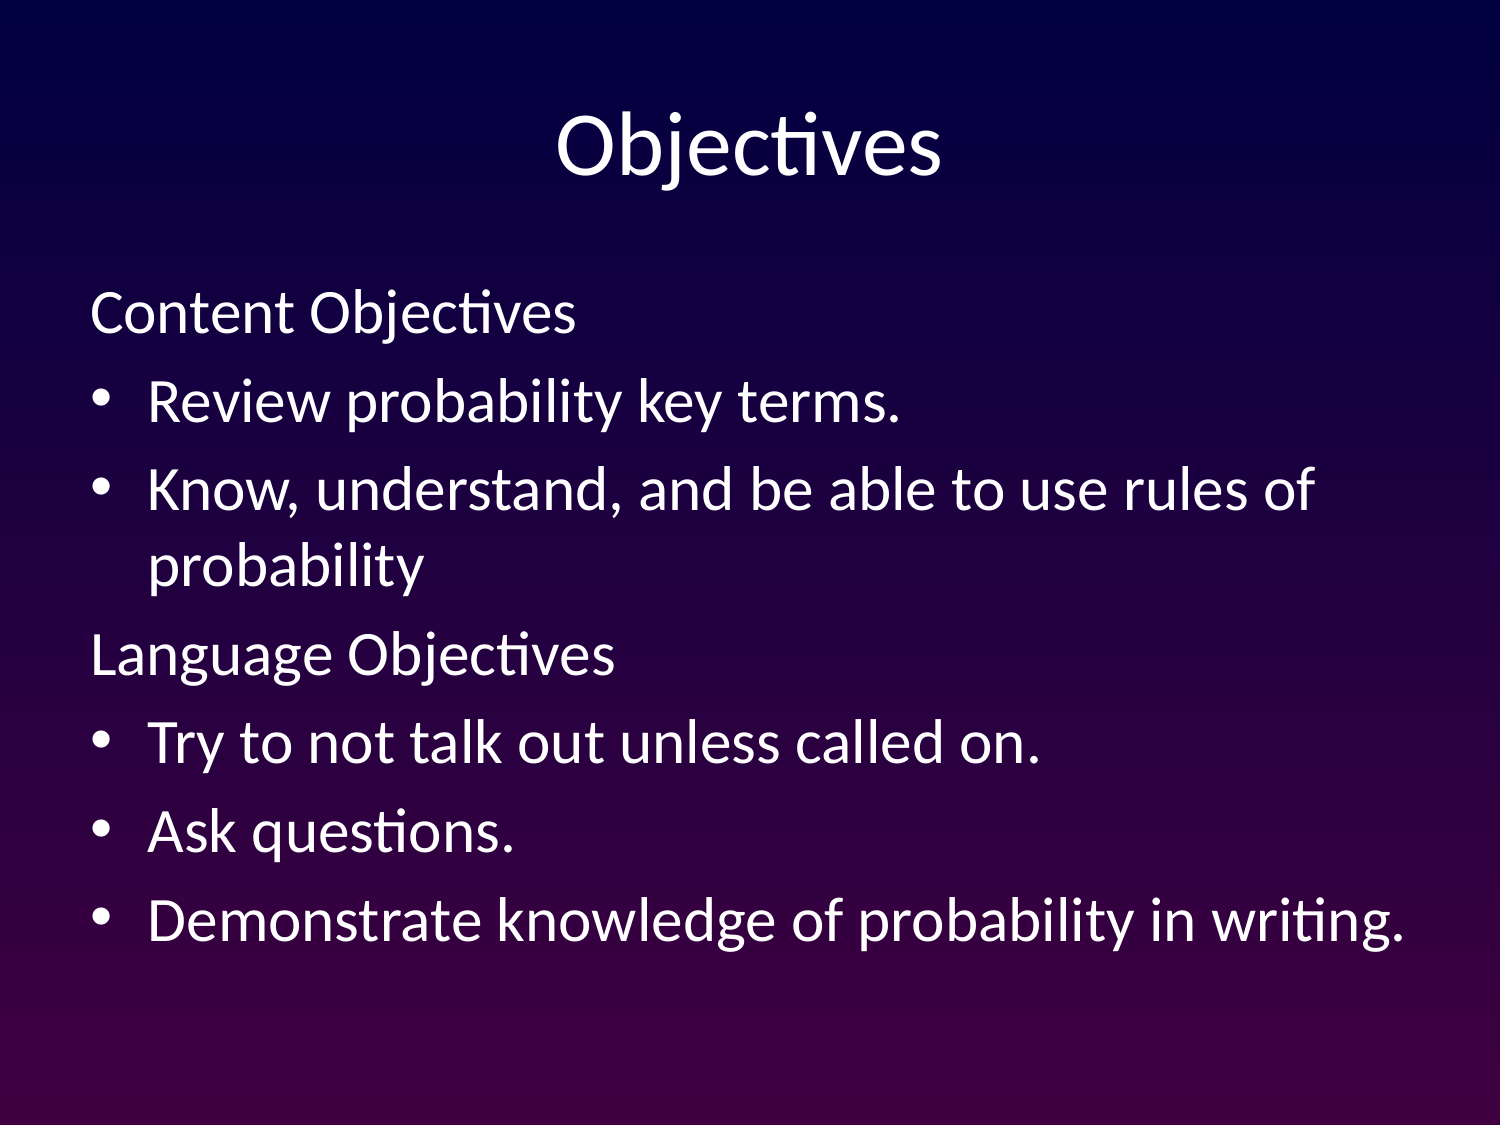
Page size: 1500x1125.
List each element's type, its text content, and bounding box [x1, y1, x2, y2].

list Content Objectives Review probability key terms. Know, understand, and be able to use rules of probability Language Objectives Try to not talk out unless called on. Ask questions. Demonstrate knowledge of probability in writing. [75, 262, 1425, 1005]
title Objectives [75, 45, 1425, 233]
